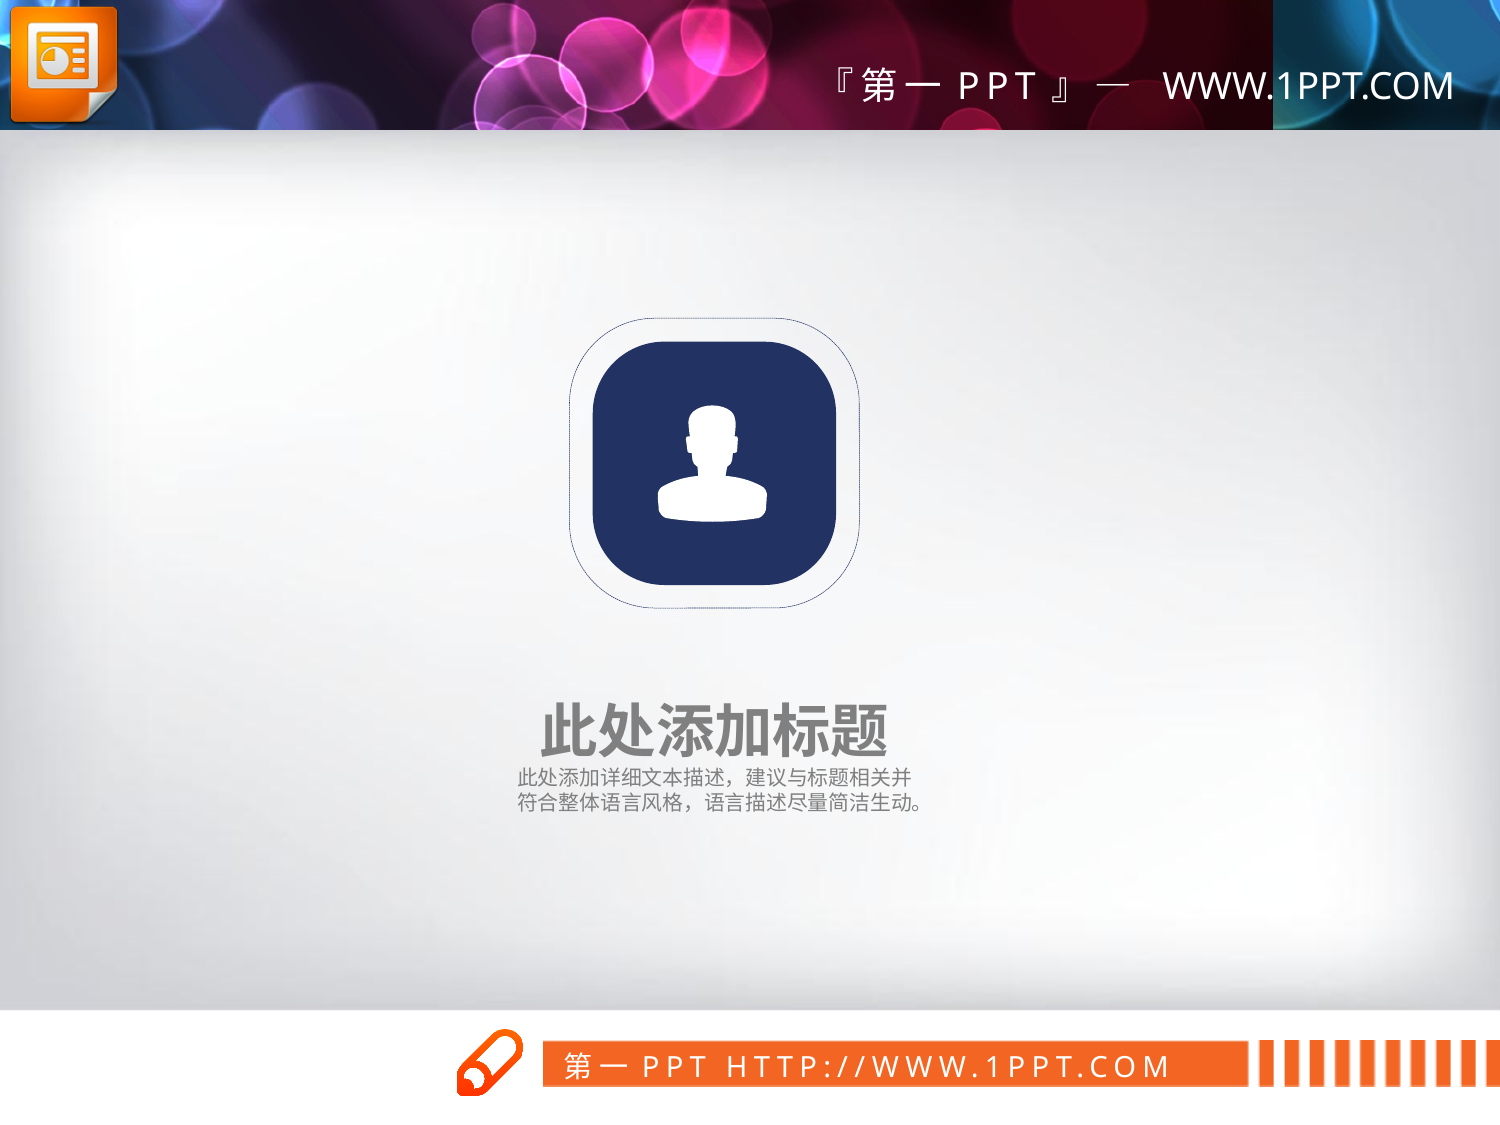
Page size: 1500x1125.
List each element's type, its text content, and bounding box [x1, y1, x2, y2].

picture [543, 1040, 1500, 1087]
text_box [569, 317, 860, 609]
text_box 此处添加标题 此处添加详细文本描述，建议与标题相关并符合整体语言风格，语言描述尽量简洁生动。 [501, 687, 928, 822]
picture [0, 0, 1500, 1012]
